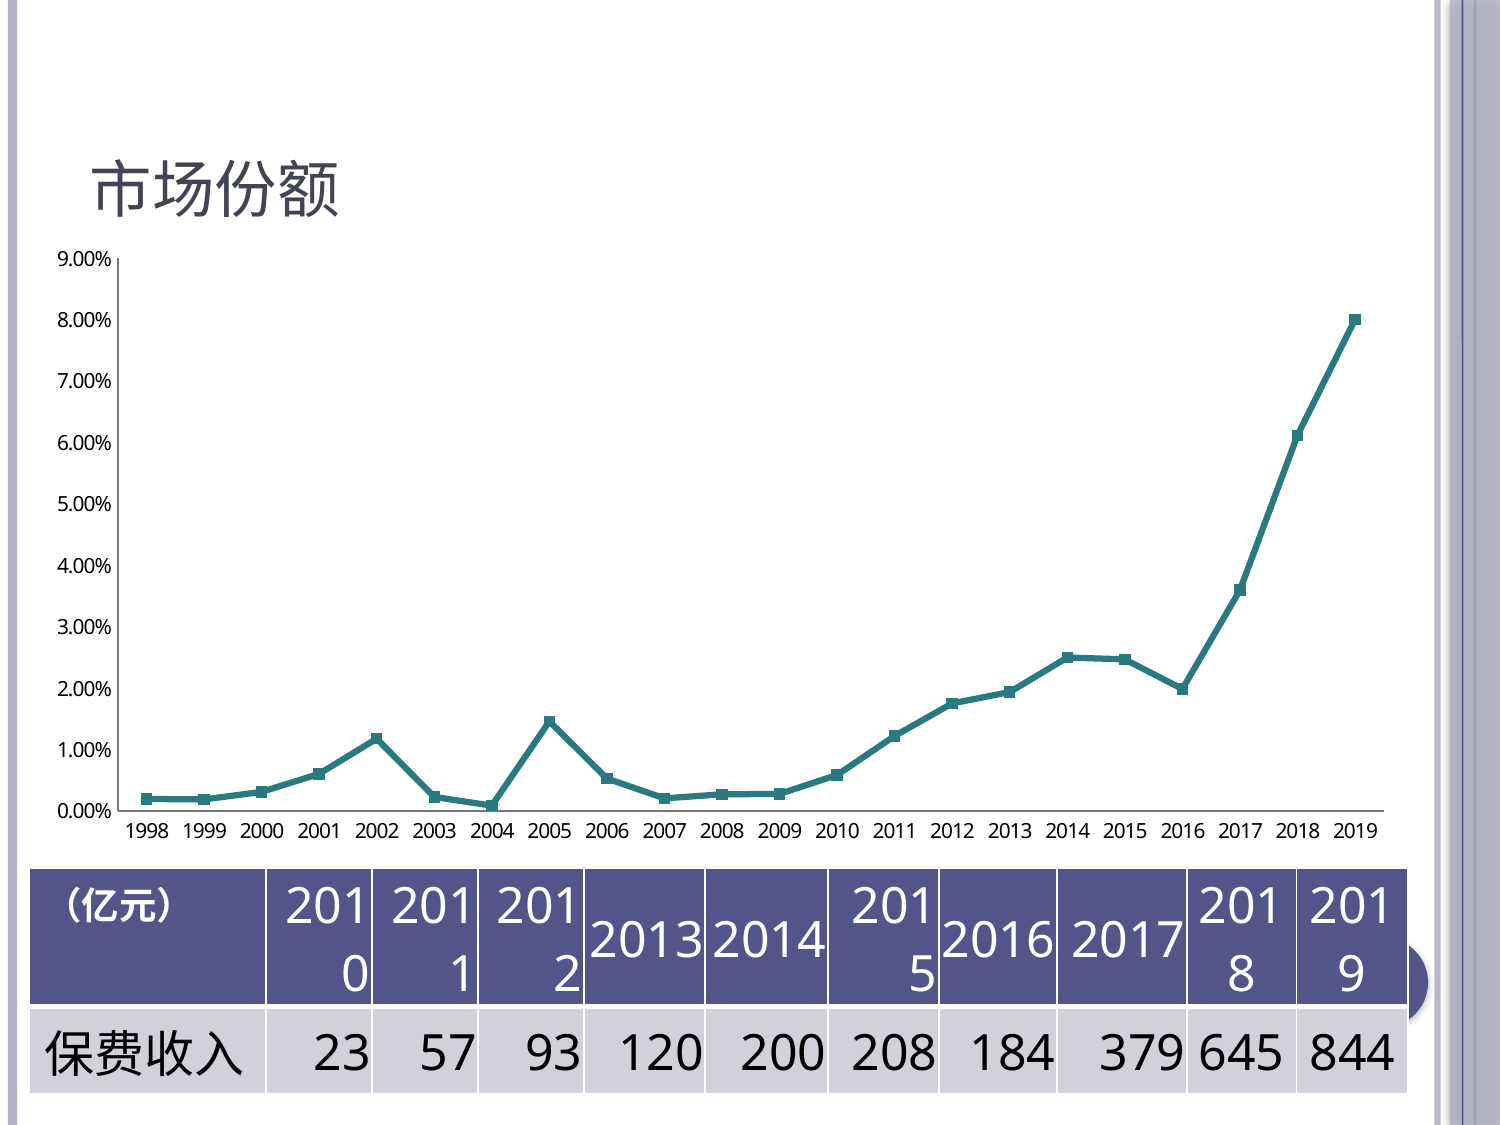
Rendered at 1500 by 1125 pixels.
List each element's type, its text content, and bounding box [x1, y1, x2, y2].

table_header 2010 [267, 869, 371, 1004]
chart [28, 231, 1413, 859]
table_header 2012 [479, 869, 583, 1004]
table_header 2018 [1188, 869, 1296, 1004]
table_cell 184 [940, 1009, 1056, 1093]
table_header 2011 [373, 869, 477, 1004]
table_cell 保费收入 [30, 1009, 265, 1093]
title 市场份额 [75, 45, 1300, 228]
table_cell 200 [706, 1009, 827, 1093]
table_cell 379 [1058, 1009, 1186, 1093]
table_header （亿元） [30, 869, 265, 1004]
table_cell 208 [829, 1009, 938, 1093]
table_header 2019 [1297, 869, 1407, 1004]
table_header 2016 [940, 869, 1056, 1004]
table_cell 645 [1188, 1009, 1296, 1093]
table_header 2015 [829, 869, 938, 1004]
table_cell 93 [479, 1009, 583, 1093]
table_cell 120 [585, 1009, 704, 1093]
table_header 2014 [706, 869, 827, 1004]
table_header 2017 [1058, 869, 1186, 1004]
table_cell 844 [1297, 1009, 1407, 1093]
table_cell 23 [267, 1009, 371, 1093]
table_header 2013 [585, 869, 704, 1004]
table_cell 57 [373, 1009, 477, 1093]
